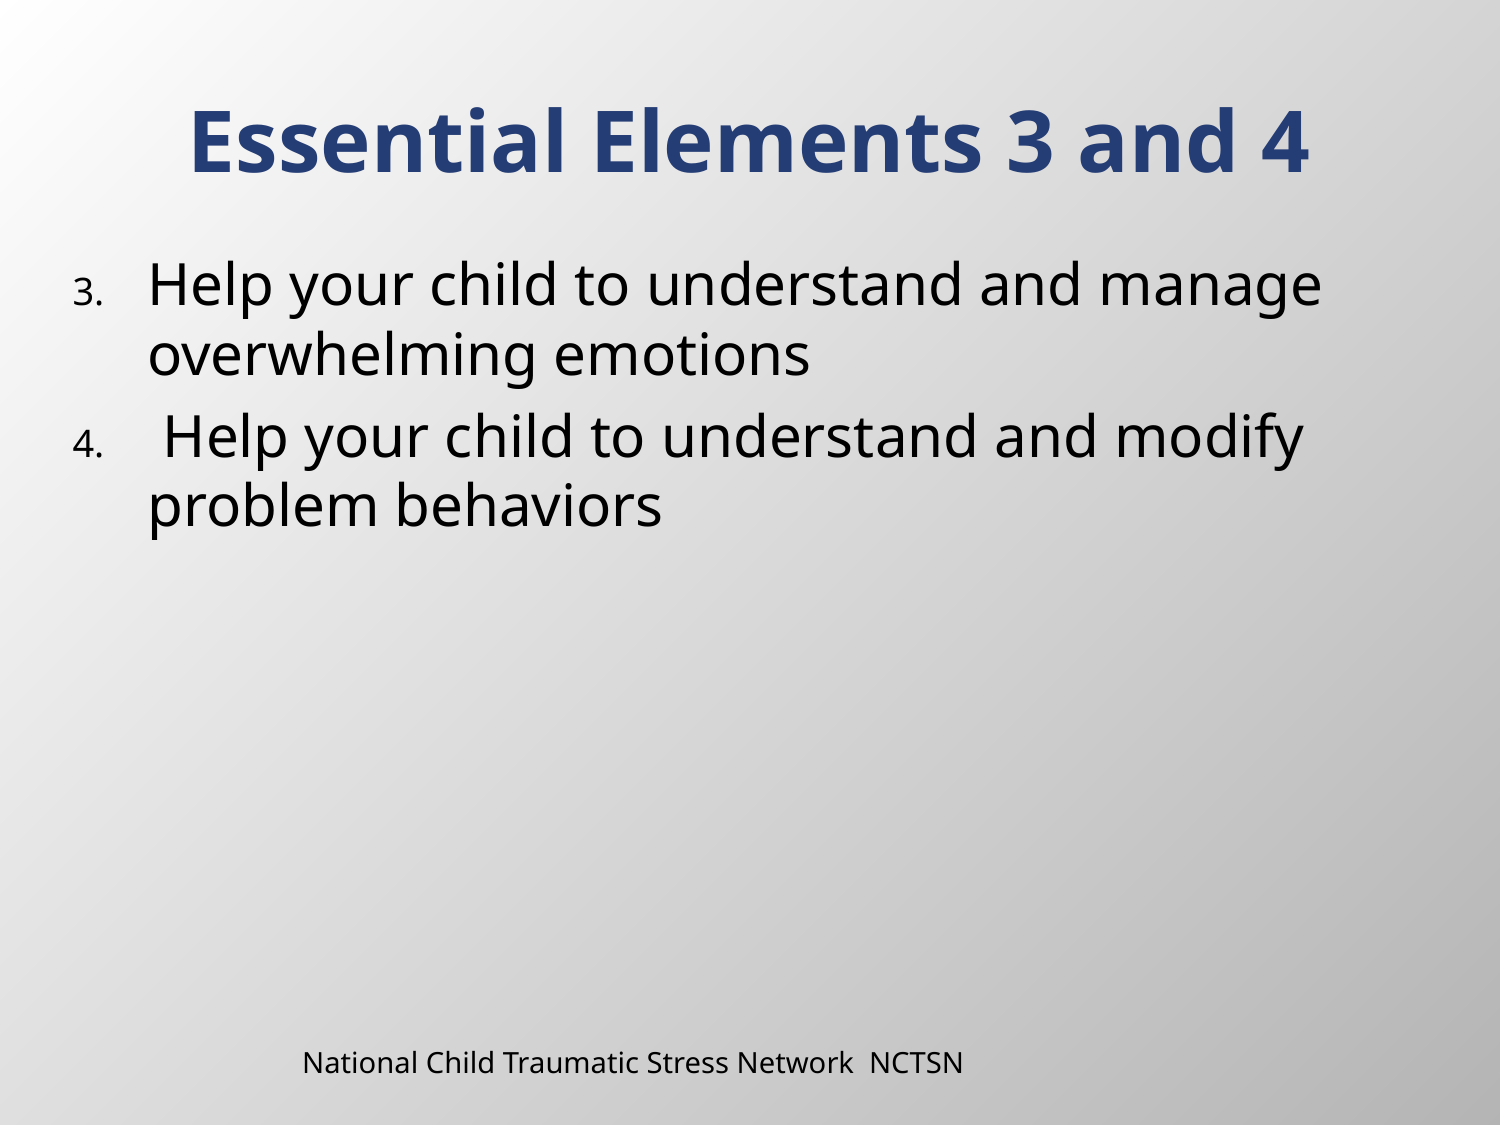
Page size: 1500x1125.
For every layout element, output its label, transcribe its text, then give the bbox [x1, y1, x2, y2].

list Help your child to understand and manage overwhelming emotions Help your child to understand and modify problem behaviors [57, 239, 1463, 1015]
text_box National Child Traumatic Stress Network NCTSN [287, 1037, 1113, 1088]
title Essential Elements 3 and 4 [75, 45, 1425, 233]
